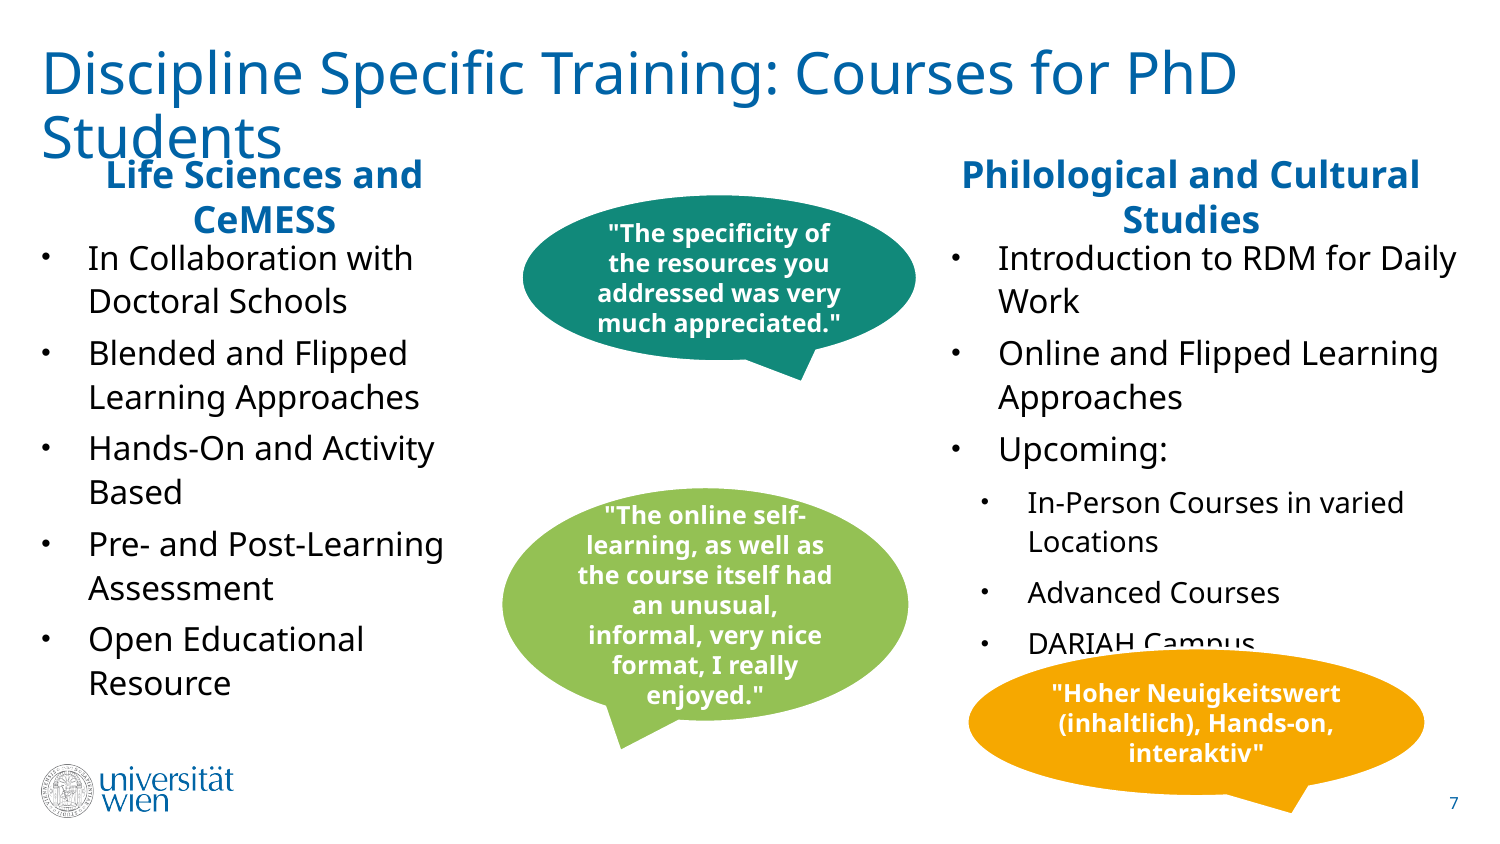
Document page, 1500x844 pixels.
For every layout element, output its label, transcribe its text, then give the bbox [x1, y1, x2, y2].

text_box Life Sciences and CeMESS [41, 144, 488, 249]
picture [41, 764, 234, 818]
text_box Philological and Cultural Studies [924, 144, 1458, 249]
text_box "Hoher Neuigkeitswert (inhaltlich), Hands-on, interaktiv" [965, 646, 1428, 817]
title Discipline Specific Training: Courses for PhD Students [41, 41, 1459, 184]
slide_number 7 [1399, 781, 1459, 827]
text_box Introduction to RDM for Daily Work Online and Flipped Learning Approaches Upcoming: In-Person Courses in varied Locations Advanced Courses DARIAH Campus [951, 233, 1496, 723]
text_box "The online self-learning, as well as the course itself had an unusual, informal, very nice format, I really enjoyed." [499, 485, 912, 754]
text_box "The specificity of the resources you addressed was very much appreciated." [519, 192, 919, 385]
list In Collaboration with Doctoral Schools Blended and Flipped Learning Approaches Hands-On and Activity Based Pre- and Post-Learning Assessment Open Educational Resource [41, 232, 523, 723]
